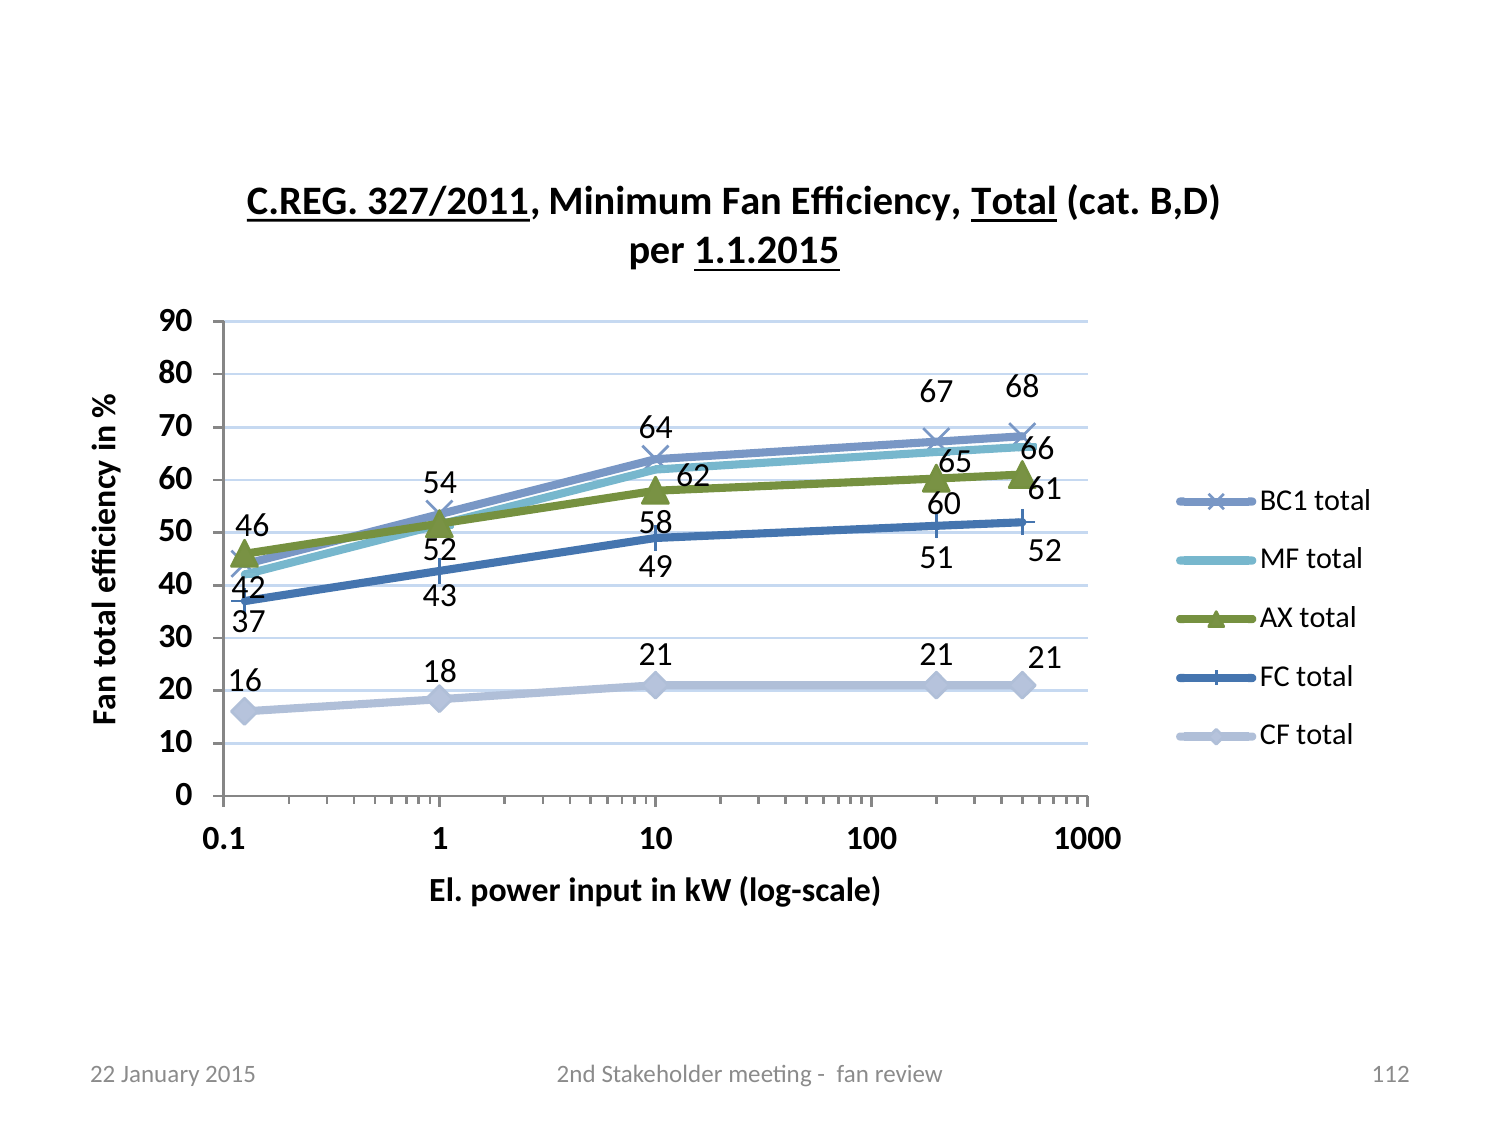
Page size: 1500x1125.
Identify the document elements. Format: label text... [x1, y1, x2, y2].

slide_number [75, 1042, 425, 1103]
picture [58, 147, 1410, 958]
slide_number 112 [1074, 1042, 1425, 1103]
footer 2nd Stakeholder meeting - fan review [512, 1042, 988, 1103]
